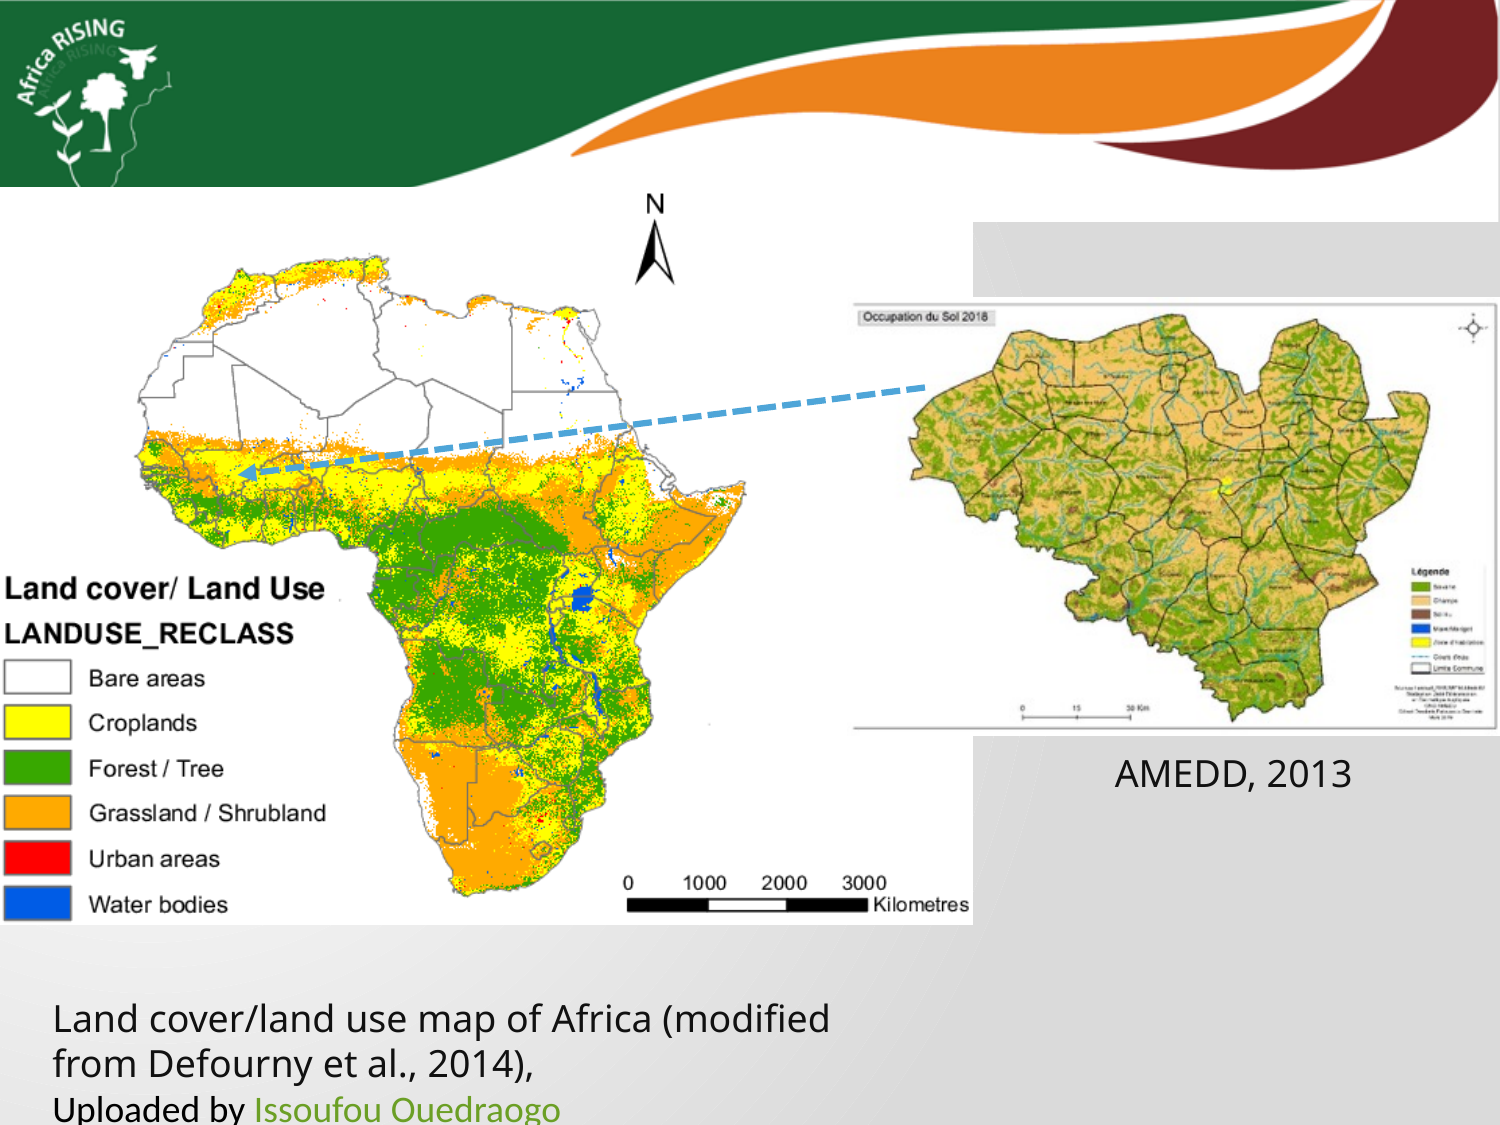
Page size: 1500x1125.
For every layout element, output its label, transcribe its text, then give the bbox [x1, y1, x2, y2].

picture [0, 0, 1500, 926]
text_box AMEDD, 2013 [1100, 742, 1425, 802]
text_box Land cover/land use map of Africa (modified from Defourny et al., 2014), Uploaded by Issoufou Ouedraogo [37, 987, 848, 1125]
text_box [236, 386, 926, 476]
